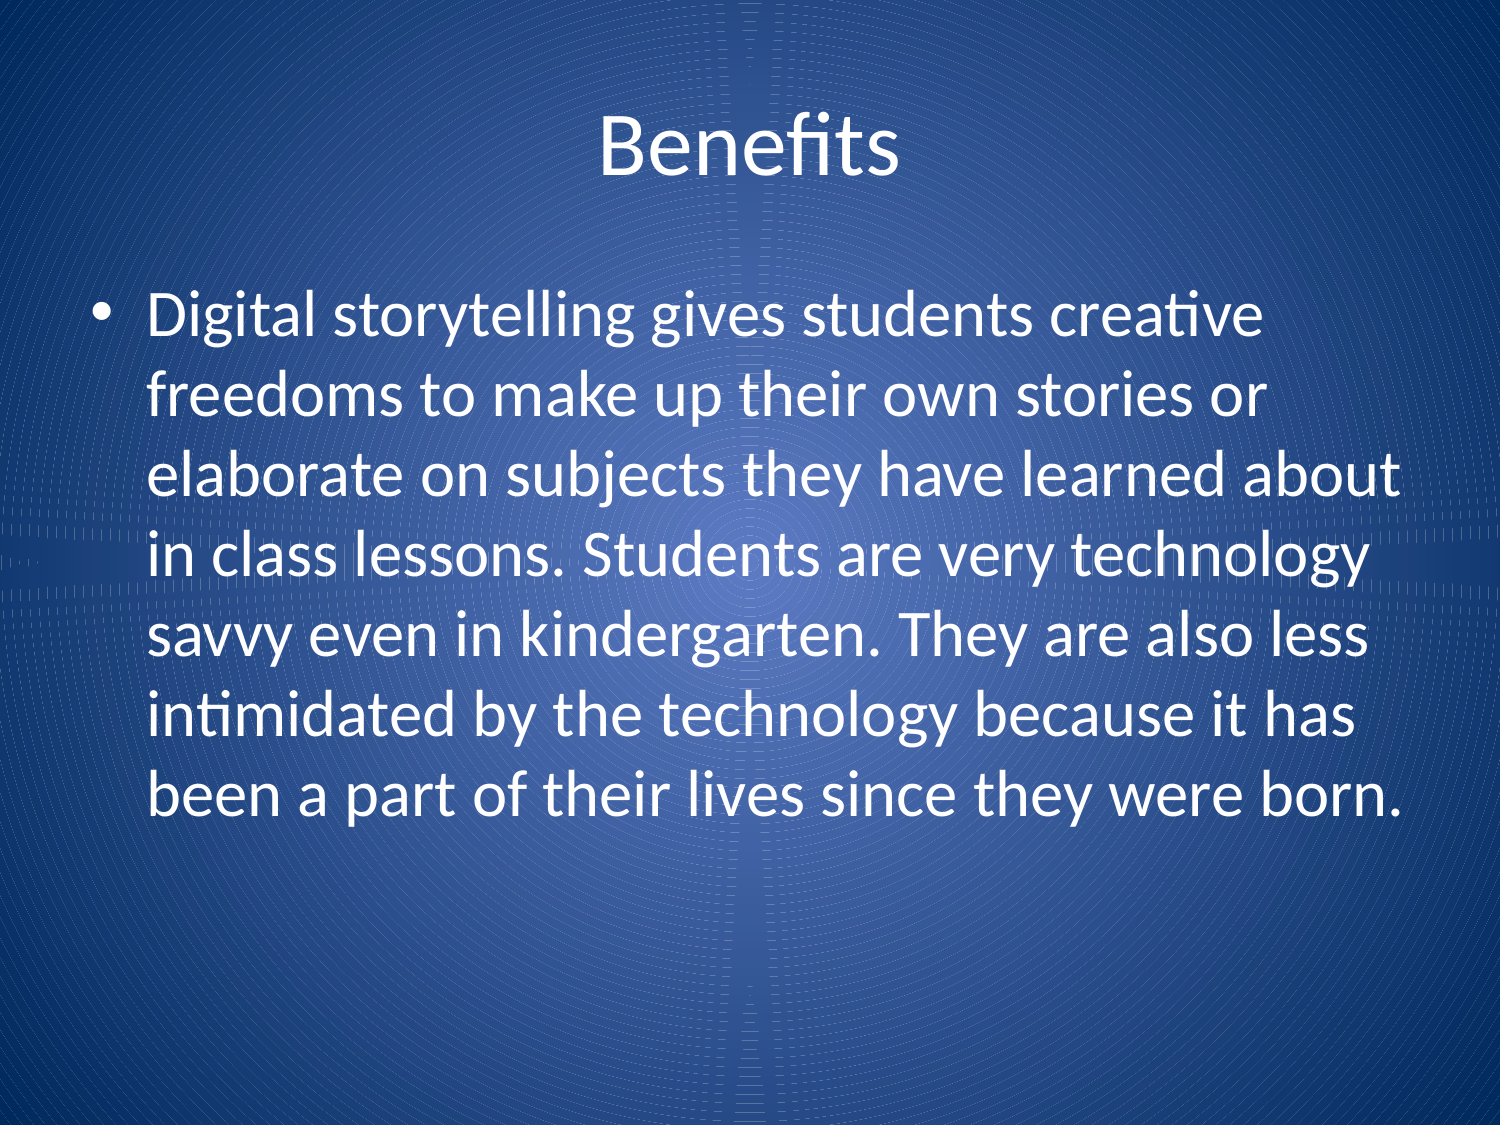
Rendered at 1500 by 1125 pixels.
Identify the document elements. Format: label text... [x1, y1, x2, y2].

list Digital storytelling gives students creative freedoms to make up their own stories or elaborate on subjects they have learned about in class lessons. Students are very technology savvy even in kindergarten. They are also less intimidated by the technology because it has been a part of their lives since they were born. [75, 262, 1425, 1005]
title Benefits [75, 45, 1425, 233]
